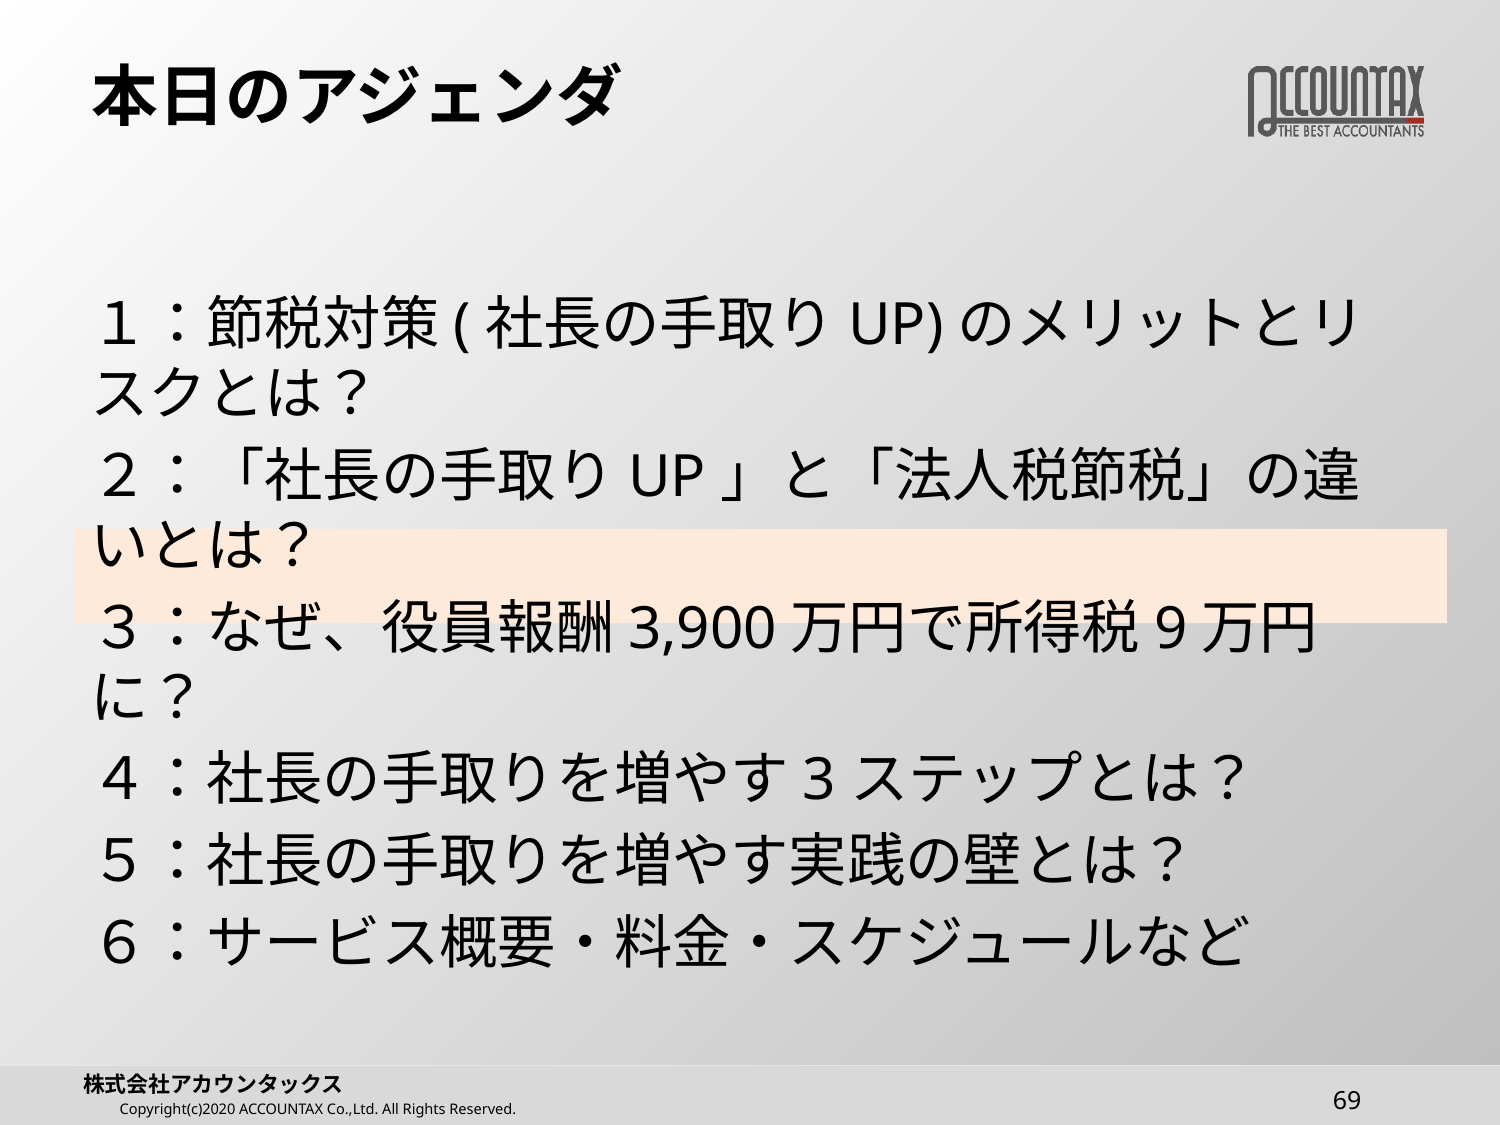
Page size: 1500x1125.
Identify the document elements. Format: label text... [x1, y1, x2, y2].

picture [1247, 66, 1424, 137]
text_box 本日のアジェンダ [76, 31, 1353, 157]
slide_number 69 [1269, 1077, 1425, 1125]
text_box １：節税対策(社長の手取りUP)のメリットとリスクとは？ ２：「社長の手取りUP」と「法人税節税」の違いとは？ ３：なぜ、役員報酬3,900万円で所得税9万円に？ ４：社長の手取りを増やす3ステップとは？ ５：社長の手取りを増やす実践の壁とは？ ６：サービス概要・料金・スケジュールなど [74, 278, 1425, 1022]
text_box [1425, 528, 1447, 624]
text_box [0, 0, 1500, 1065]
